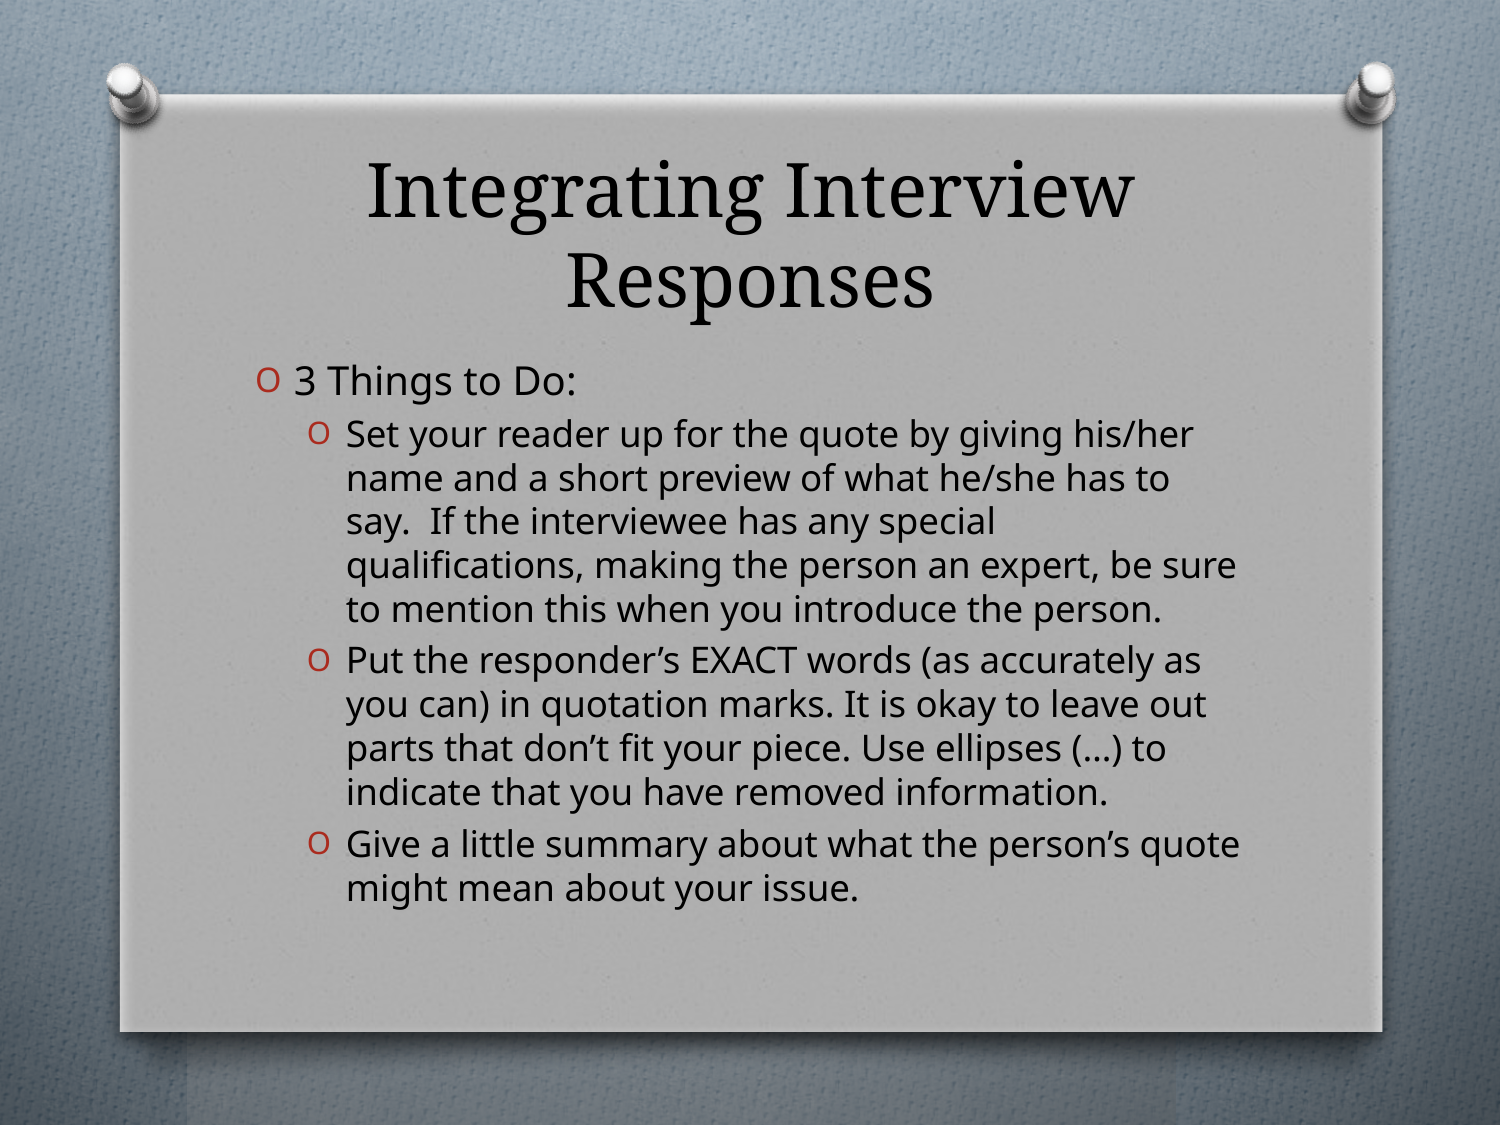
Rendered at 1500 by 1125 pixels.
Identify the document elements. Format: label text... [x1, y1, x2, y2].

picture [75, 29, 198, 153]
title Integrating Interview Responses [179, 134, 1323, 332]
picture [1317, 35, 1439, 156]
list 3 Things to Do: Set your reader up for the quote by giving his/her name and a short preview of what he/she has to say. If the interviewee has any special qualifications, making the person an expert, be sure to mention this when you introduce the person. Put the responder’s EXACT words (as accurately as you can) in quotation marks. It is okay to leave out parts that don’t fit your piece. Use ellipses (…) to indicate that you have removed information. Give a little summary about what the person’s quote might mean about your issue. [240, 347, 1257, 939]
